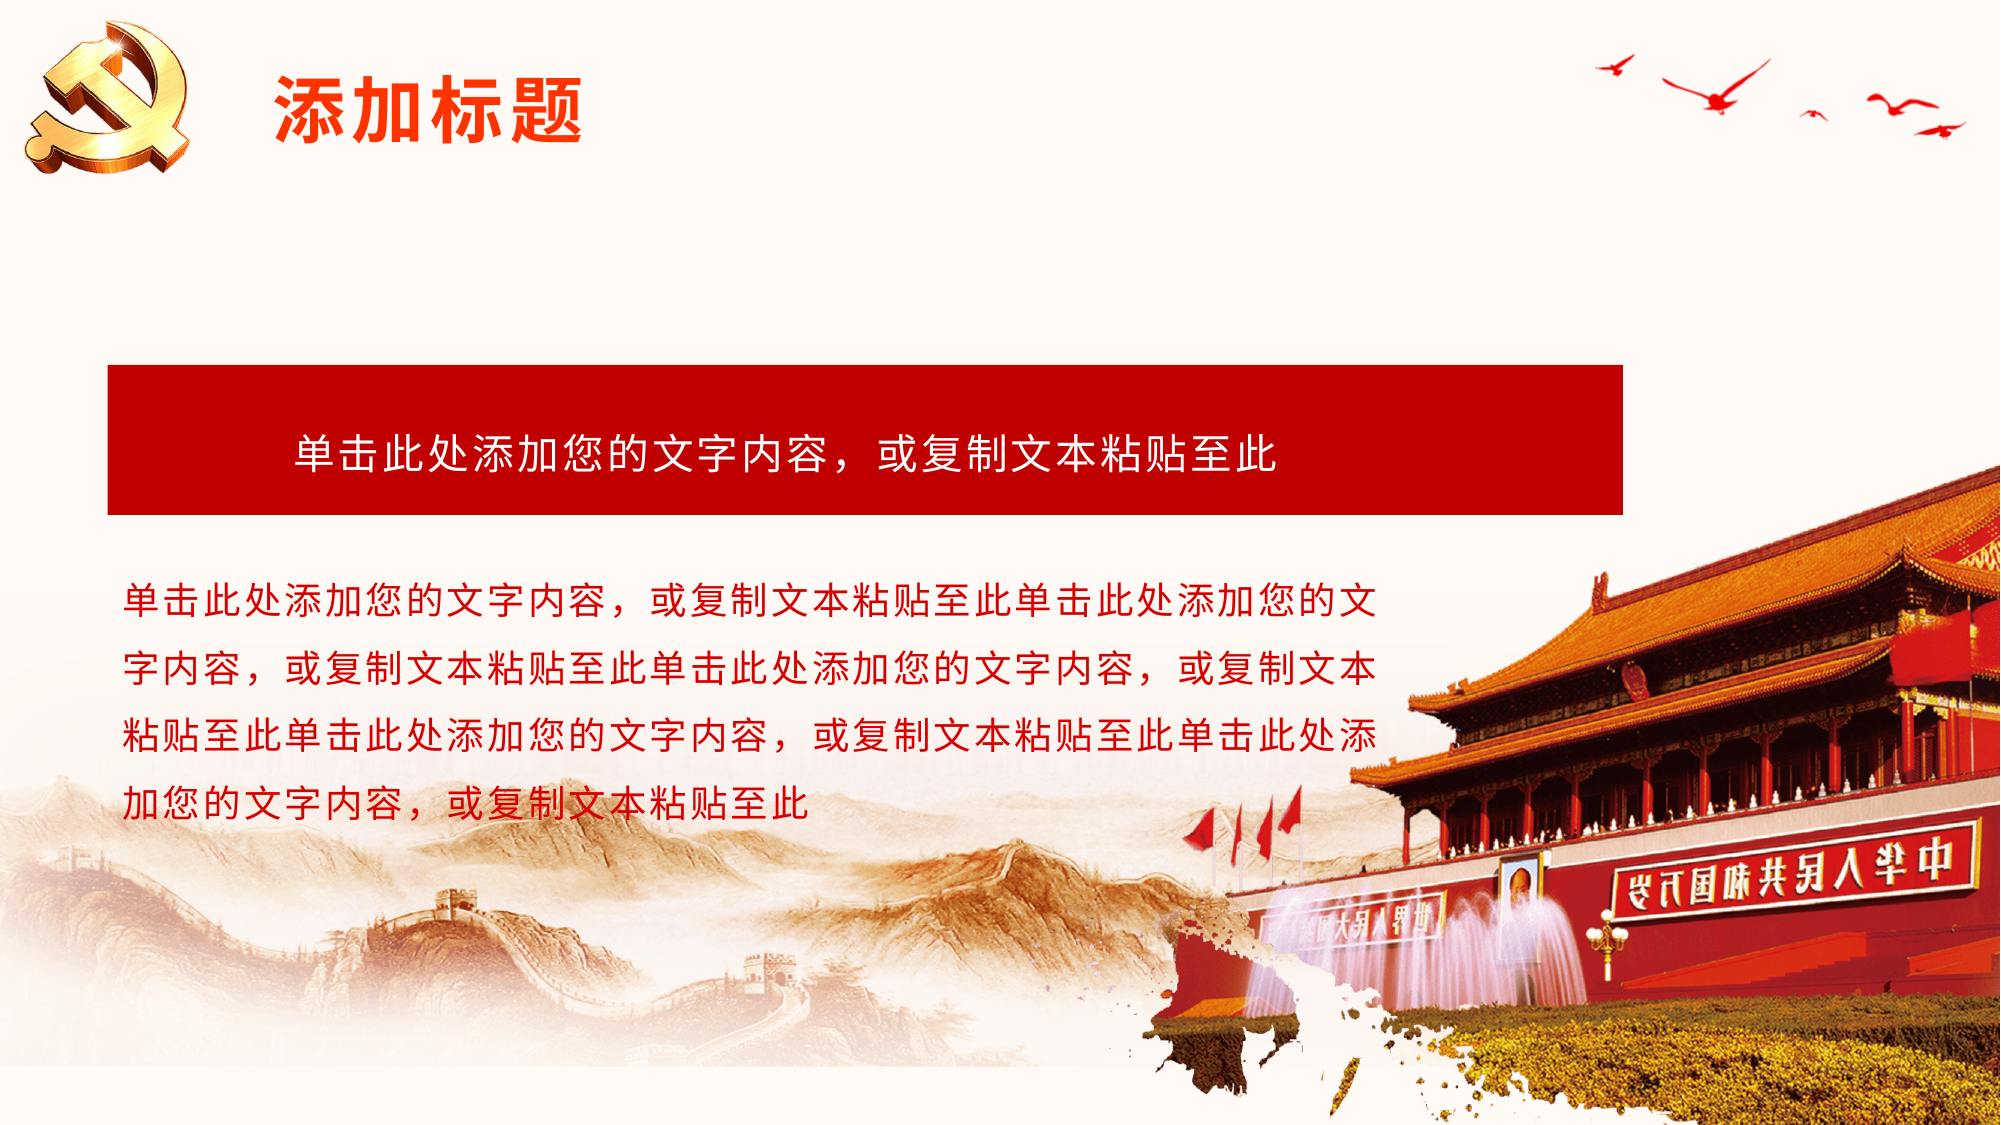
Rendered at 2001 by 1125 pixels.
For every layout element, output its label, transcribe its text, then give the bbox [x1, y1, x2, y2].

text_box 单击此处添加您的文字内容，或复制文本粘贴至此单击此处添加您的文字内容，或复制文本粘贴至此单击此处添加您的文字内容，或复制文本粘贴至此单击此处添加您的文字内容，或复制文本粘贴至此单击此处添加您的文字内容，或复制文本粘贴至此 [107, 547, 929, 968]
picture [20, 7, 195, 187]
list 添加标题 [257, 56, 1676, 160]
picture [0, 462, 2001, 1125]
text_box 单击此处添加您的文字内容，或复制文本粘贴至此 [107, 364, 1624, 516]
picture [1595, 54, 1967, 141]
